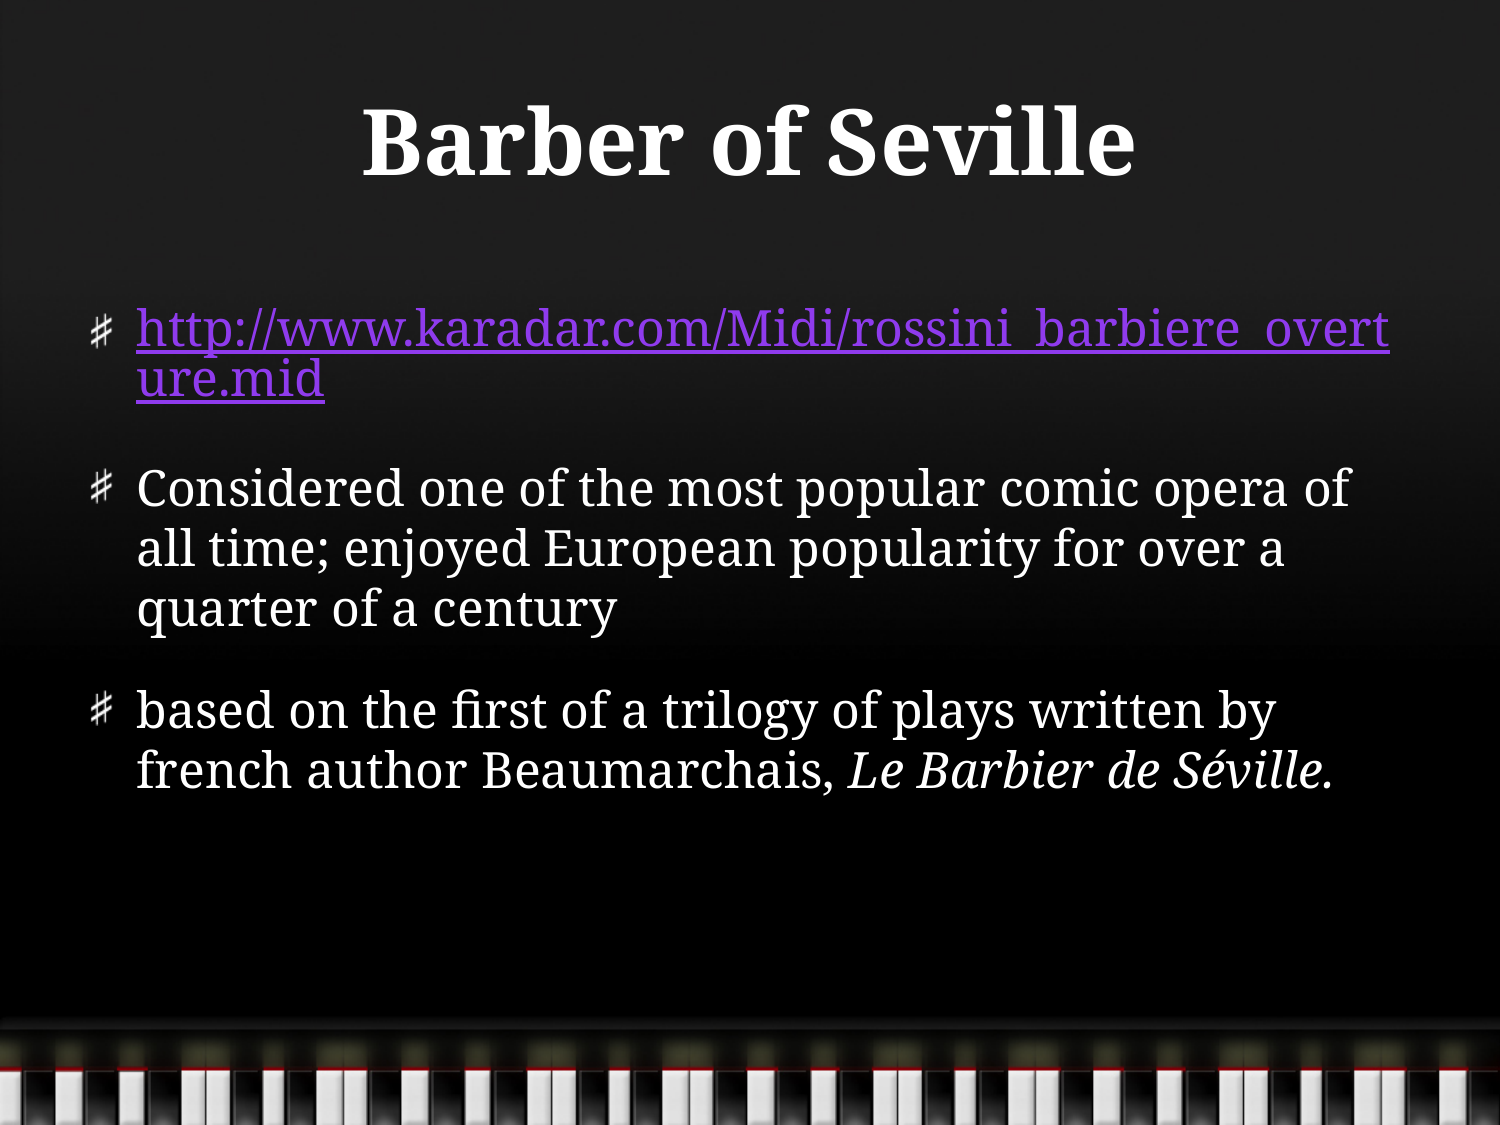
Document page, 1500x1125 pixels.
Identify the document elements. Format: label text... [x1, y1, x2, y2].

list http://www.karadar.com/Midi/rossini_barbiere_overture.mid Considered one of the most popular comic opera of all time; enjoyed European popularity for over a quarter of a century based on the first of a trilogy of plays written by french author Beaumarchais, Le Barbier de Séville. [75, 288, 1425, 925]
title Barber of Seville [75, 45, 1425, 233]
picture [0, 0, 1500, 1125]
